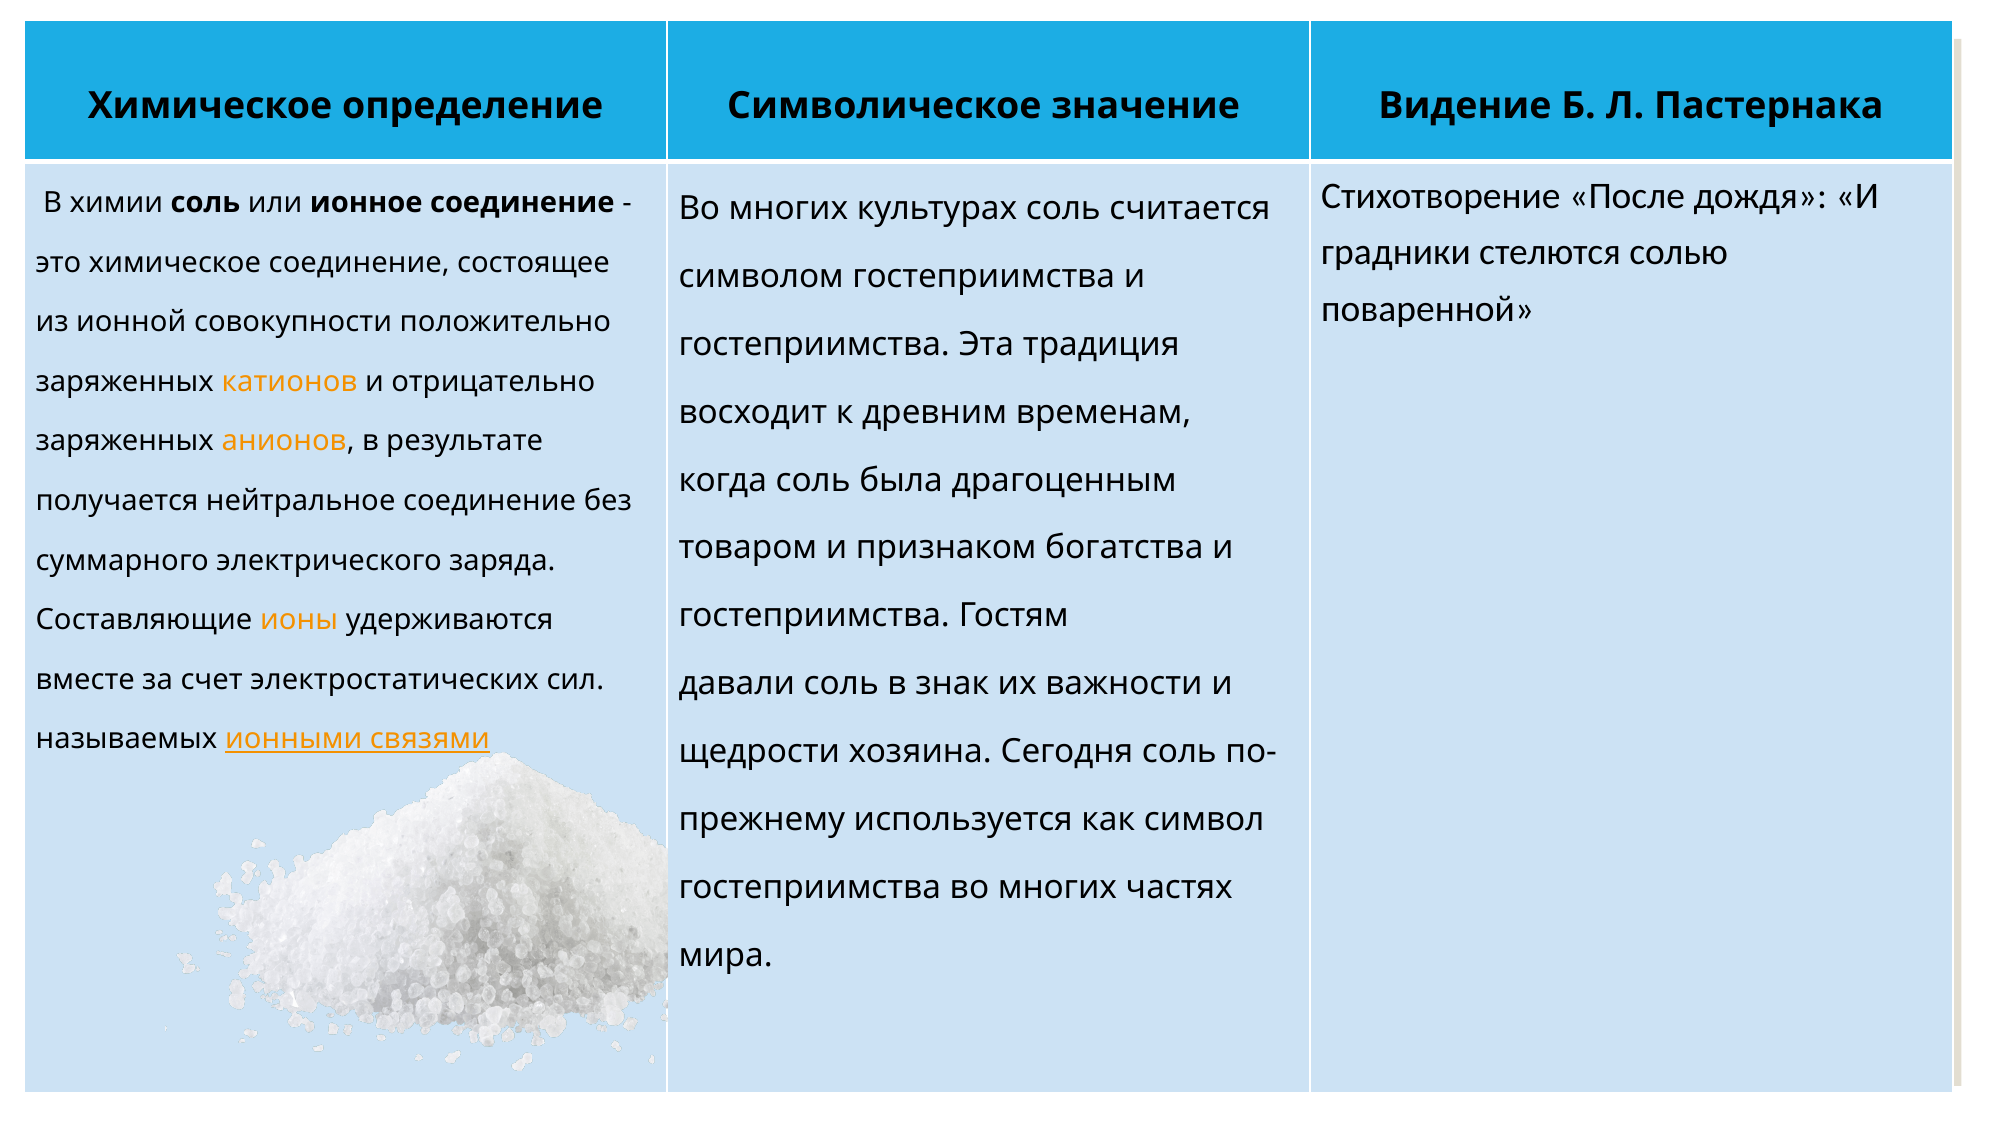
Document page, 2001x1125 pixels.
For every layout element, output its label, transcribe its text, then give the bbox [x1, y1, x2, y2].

table_header Видение Б. Л. Пастернака [1311, 21, 1952, 159]
table_header Символическое значение [668, 21, 1309, 159]
table_cell В химии соль или ионное соединение - это химическое соединение, состоящее из ионной совокупности положительно заряженных катионов и отрицательно заряженных анионов, в результате получается нейтральное соединение без суммарного электрического заряда. Составляющие ионы удерживаются вместе за счет электростатических сил. называемых ионными связями [25, 164, 666, 1092]
table_cell Стихотворение «После дождя»: «И градники стелются солью поваренной» [1311, 164, 1952, 1092]
table_header Химическое определение [25, 21, 666, 159]
table_cell Во многих культурах соль считается символом гостеприимства и гостеприимства. Эта традиция восходит к древним временам, когда соль была драгоценным товаром и признаком богатства и гостеприимства. Гостям давали соль в знак их важности и щедрости хозяина. Сегодня соль по-прежнему используется как символ гостеприимства во многих частях мира. [668, 164, 1309, 1092]
picture [165, 752, 668, 1071]
